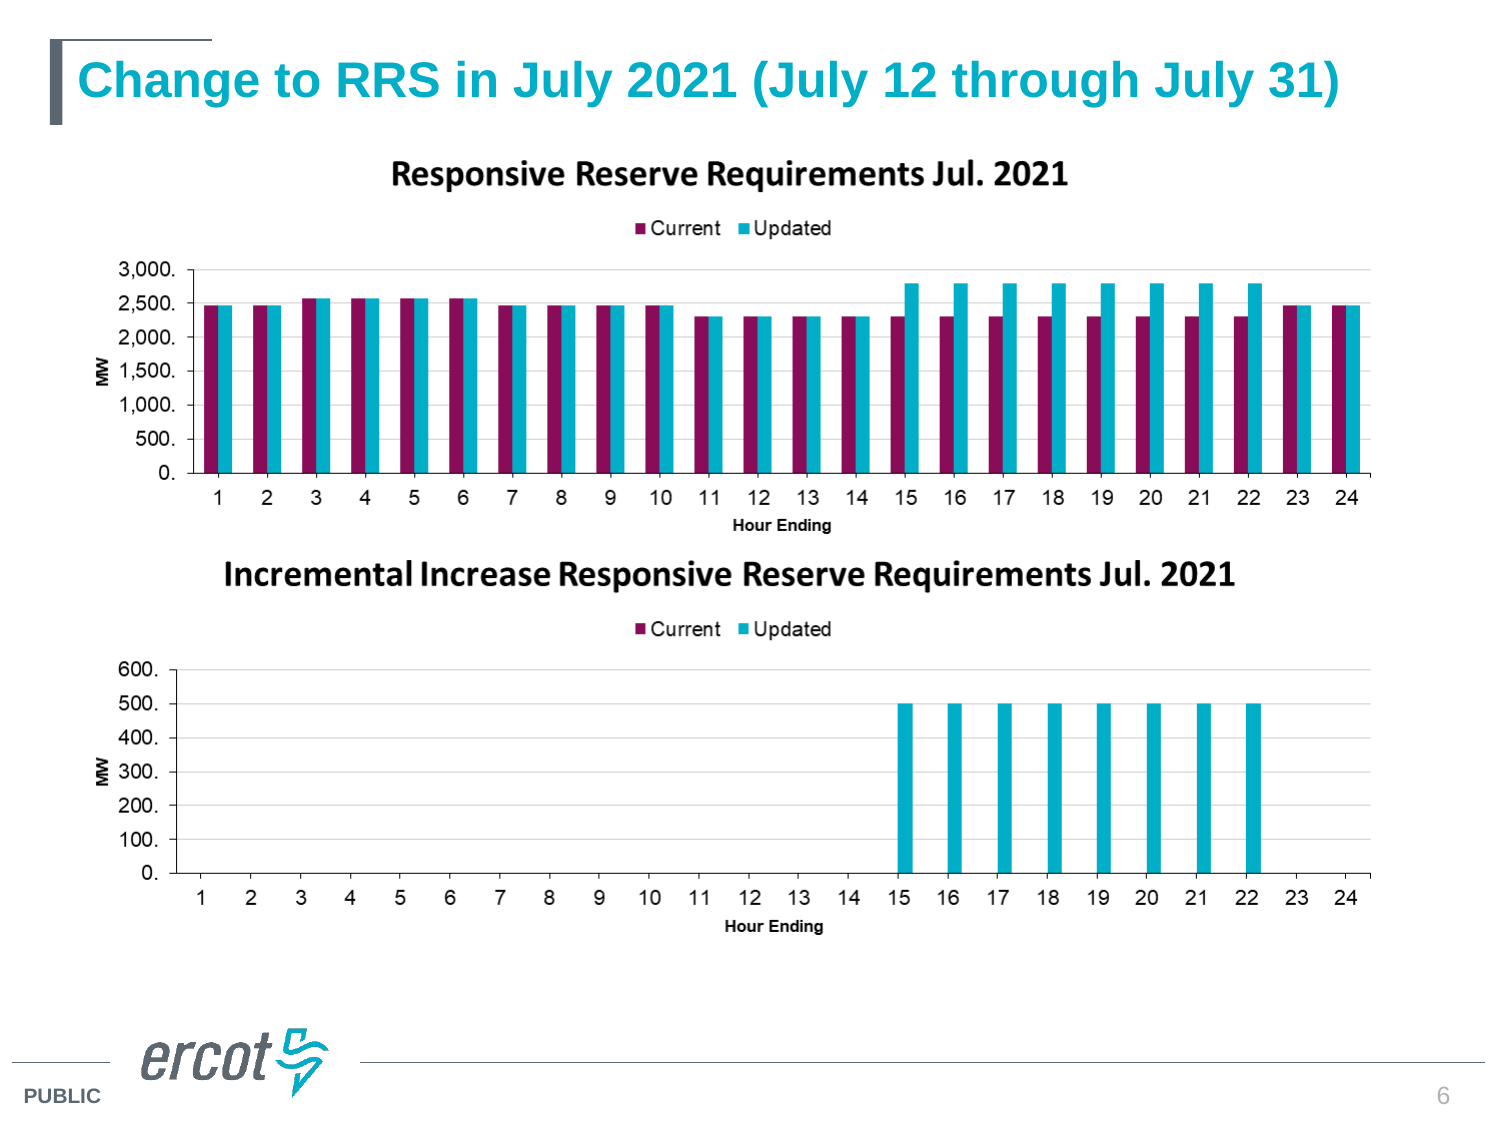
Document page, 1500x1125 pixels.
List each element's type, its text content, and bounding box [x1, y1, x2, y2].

slide_number 6 [1400, 1076, 1488, 1113]
picture [137, 1024, 332, 1100]
picture [65, 133, 1394, 962]
title Change to RRS in July 2021 (July 12 through July 31) [62, 39, 1450, 125]
